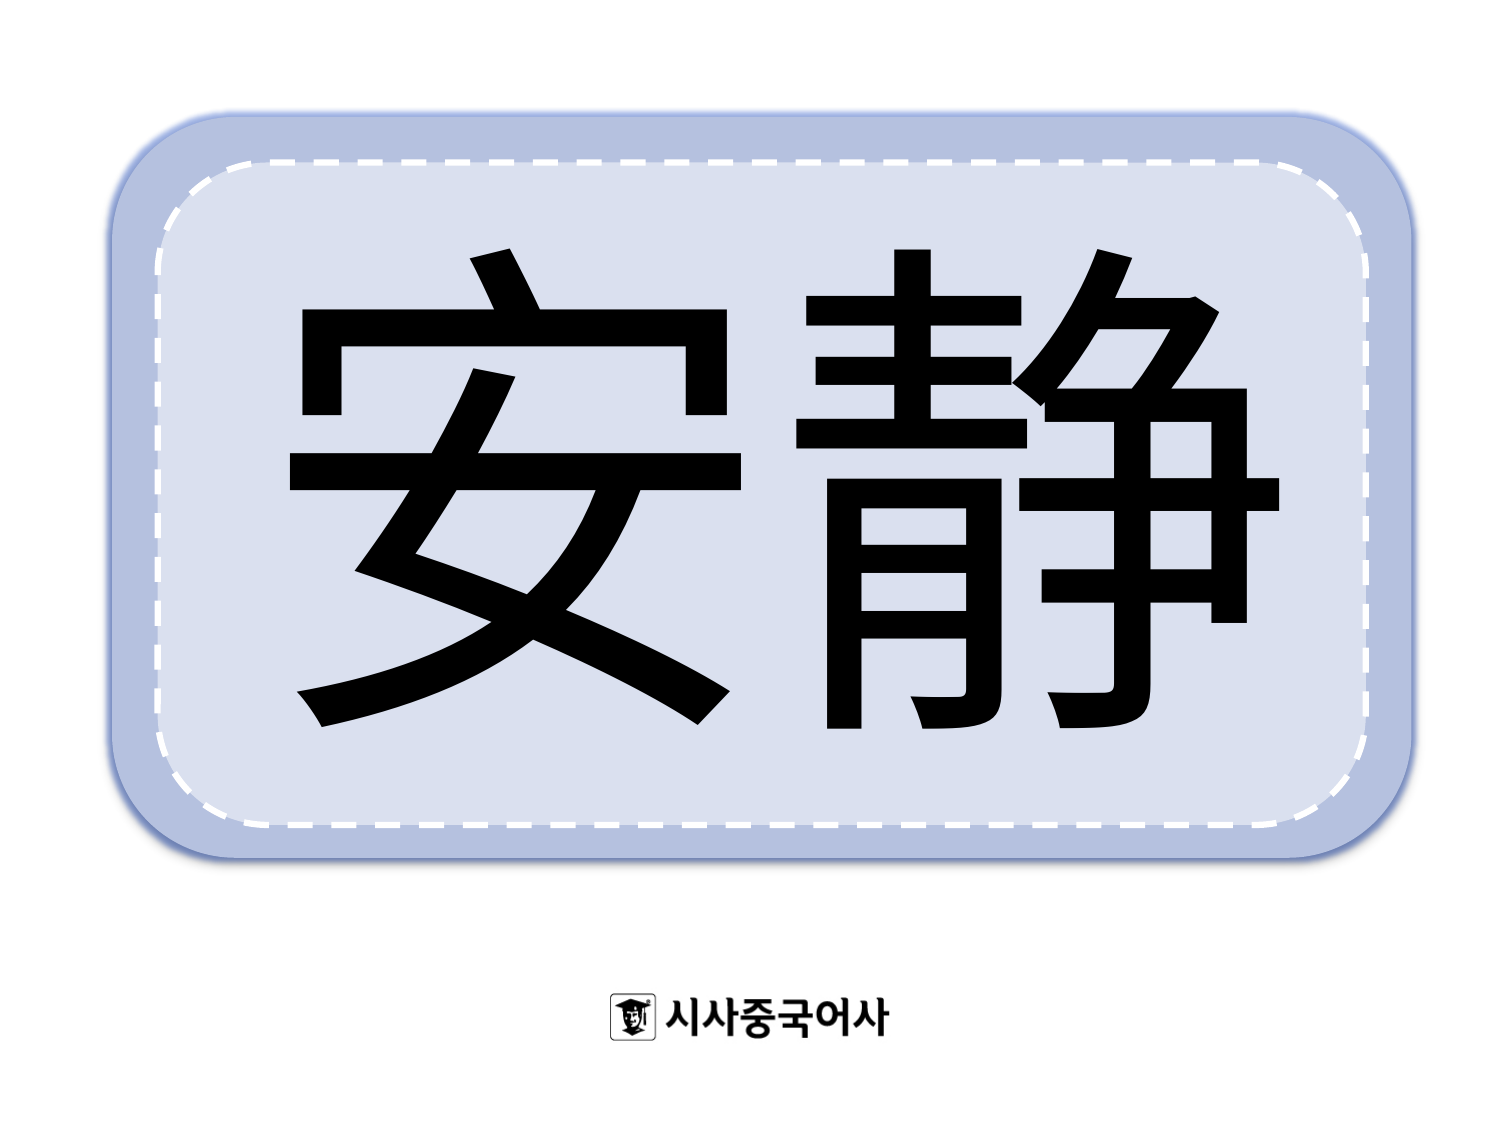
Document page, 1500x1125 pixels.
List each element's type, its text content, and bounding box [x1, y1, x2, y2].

text_box 安静 [171, 148, 1380, 811]
text_box [162, 160, 1371, 824]
picture [602, 987, 898, 1047]
